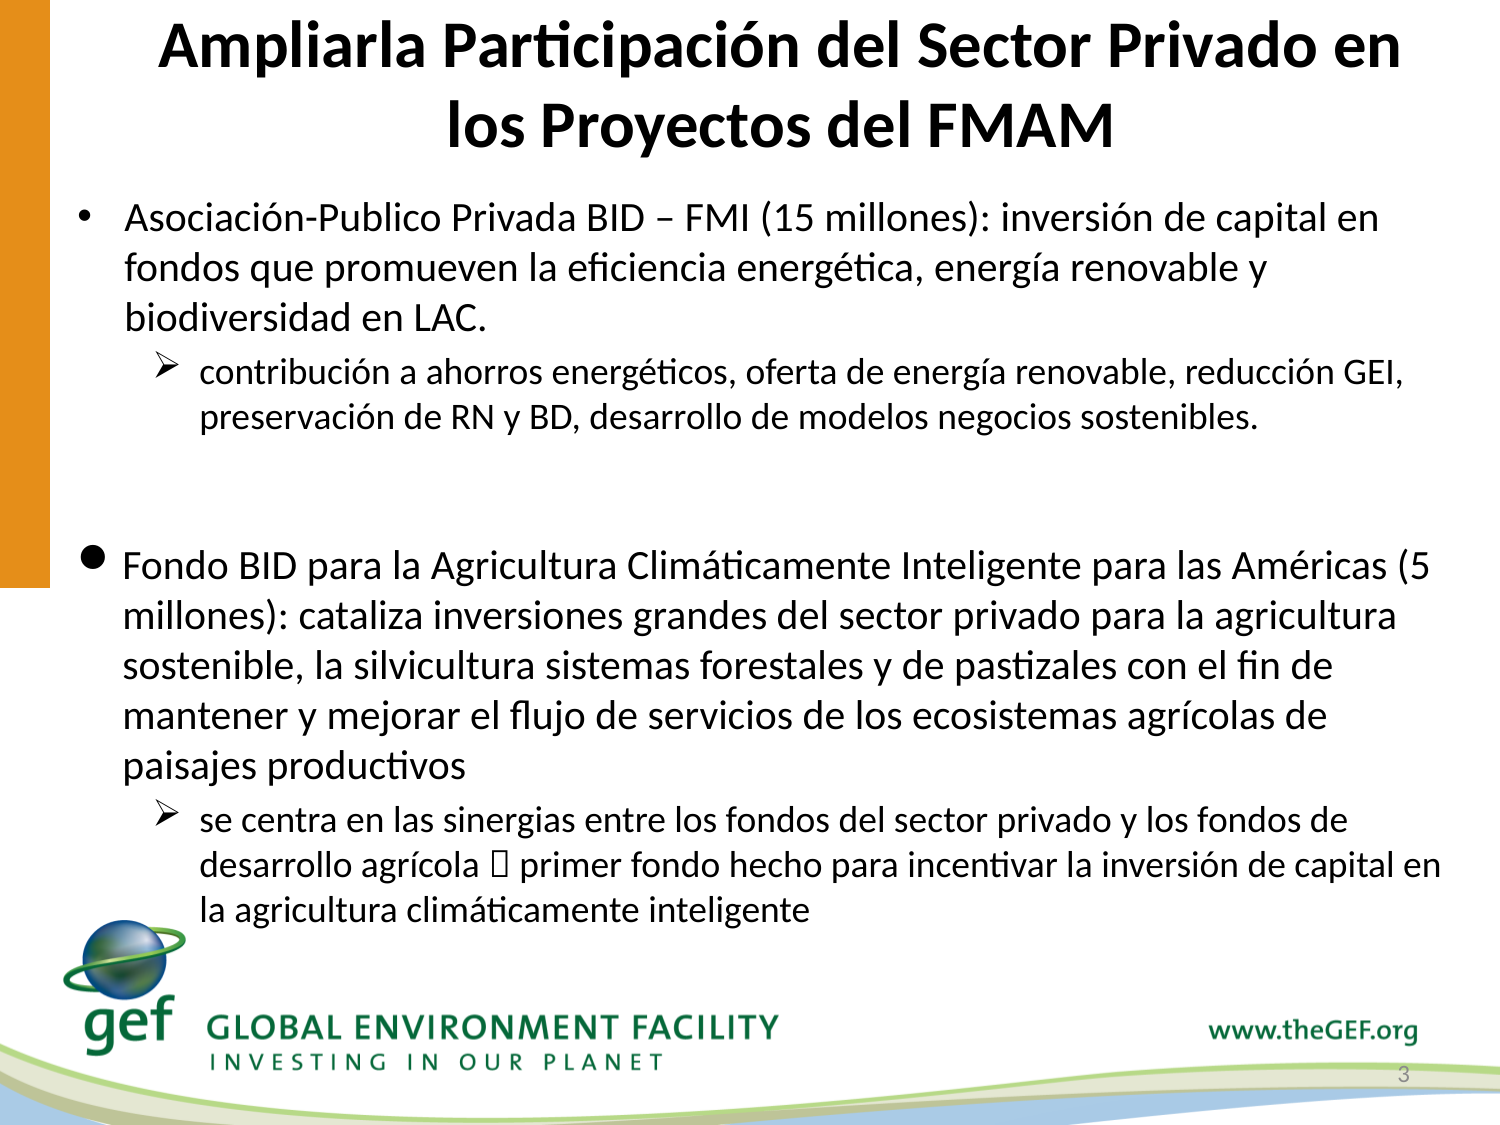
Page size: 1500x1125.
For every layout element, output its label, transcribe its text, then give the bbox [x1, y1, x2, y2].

picture [0, 0, 50, 588]
list Asociación-Publico Privada BID – FMI (15 millones): inversión de capital en fondos que promueven la eficiencia energética, energía renovable y biodiversidad en LAC. contribución a ahorros energéticos, oferta de energía renovable, reducción GEI, preservación de RN y BD, desarrollo de modelos negocios sostenibles. Fondo BID para la Agricultura Climáticamente Inteligente para las Américas (5 millones): cataliza inversiones grandes del sector privado para la agricultura sostenible, la silvicultura sistemas forestales y de pastizales con el fin de mantener y mejorar el flujo de servicios de los ecosistemas agrícolas de paisajes productivos se centra en las sinergias entre los fondos del sector privado y los fondos de desarrollo agrícola  primer fondo hecho para incentivar la inversión de capital en la agricultura climáticamente inteligente [62, 182, 1463, 925]
picture [0, 920, 1500, 1125]
slide_number 3 [1074, 1042, 1425, 1103]
title Ampliarla Participación del Sector Privado en los Proyectos del FMAM [137, 0, 1425, 175]
